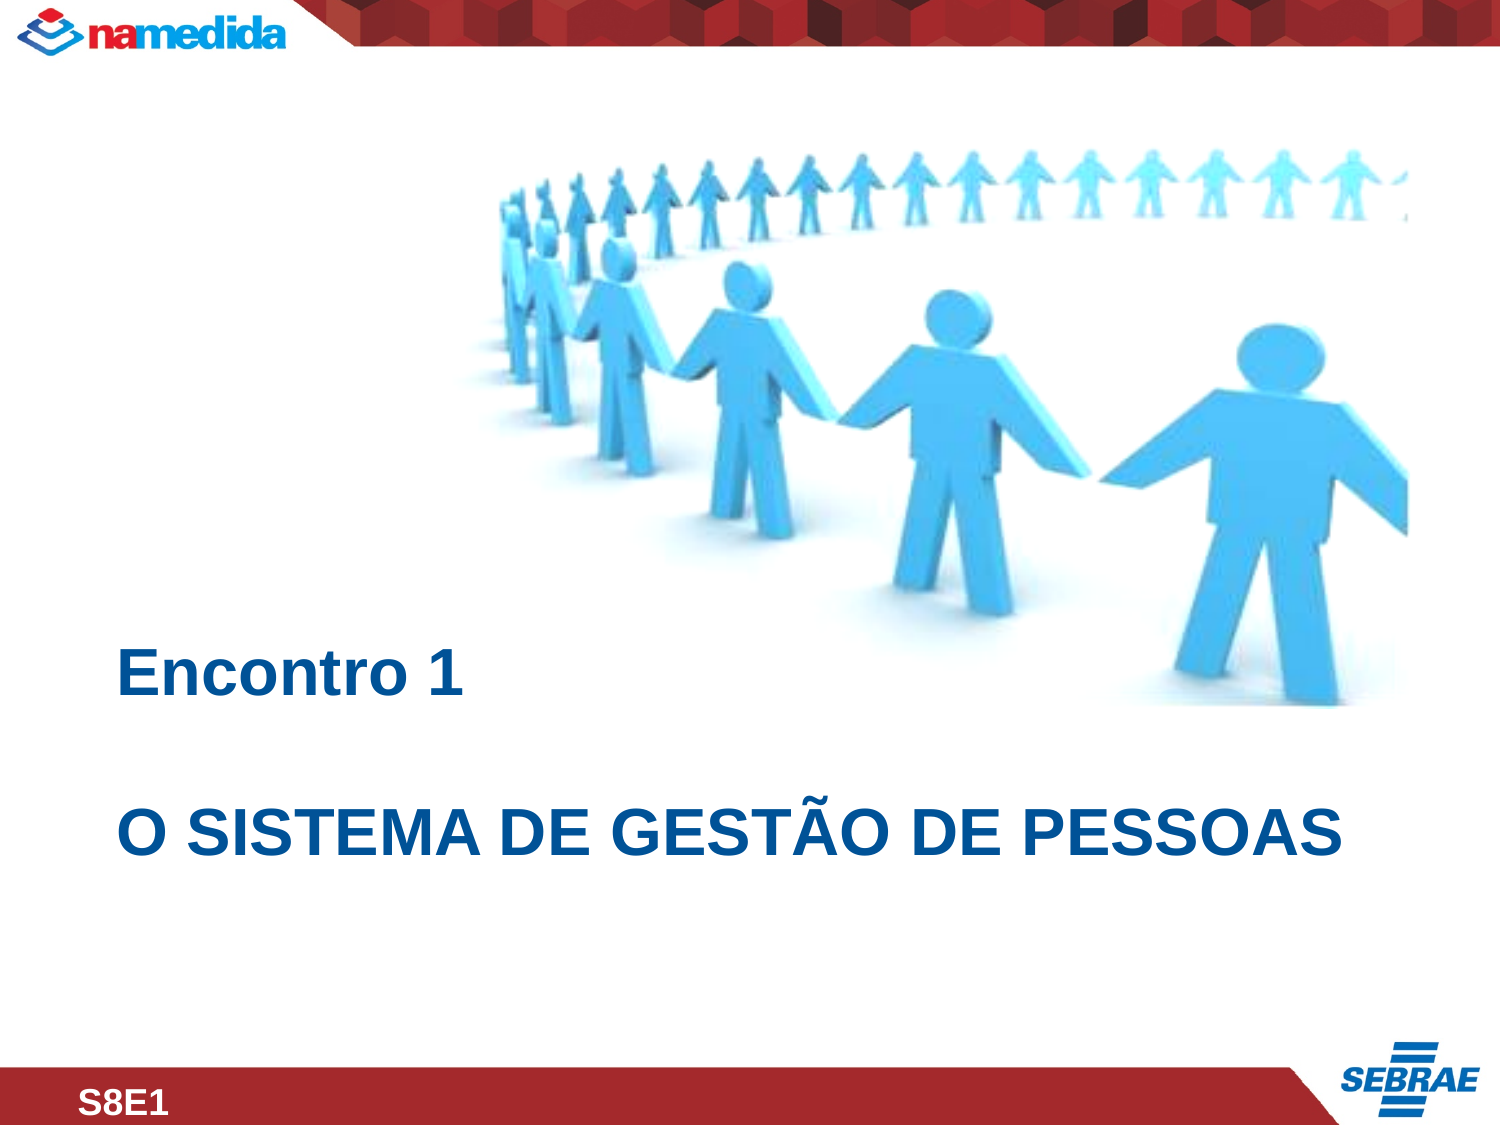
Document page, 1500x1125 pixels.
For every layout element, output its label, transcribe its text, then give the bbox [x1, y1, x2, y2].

picture [0, 0, 1500, 1125]
text_box Encontro 1 O SISTEMA DE GESTÃO DE PESSOAS [101, 621, 1361, 877]
text_box S8E1 [63, 1070, 227, 1125]
